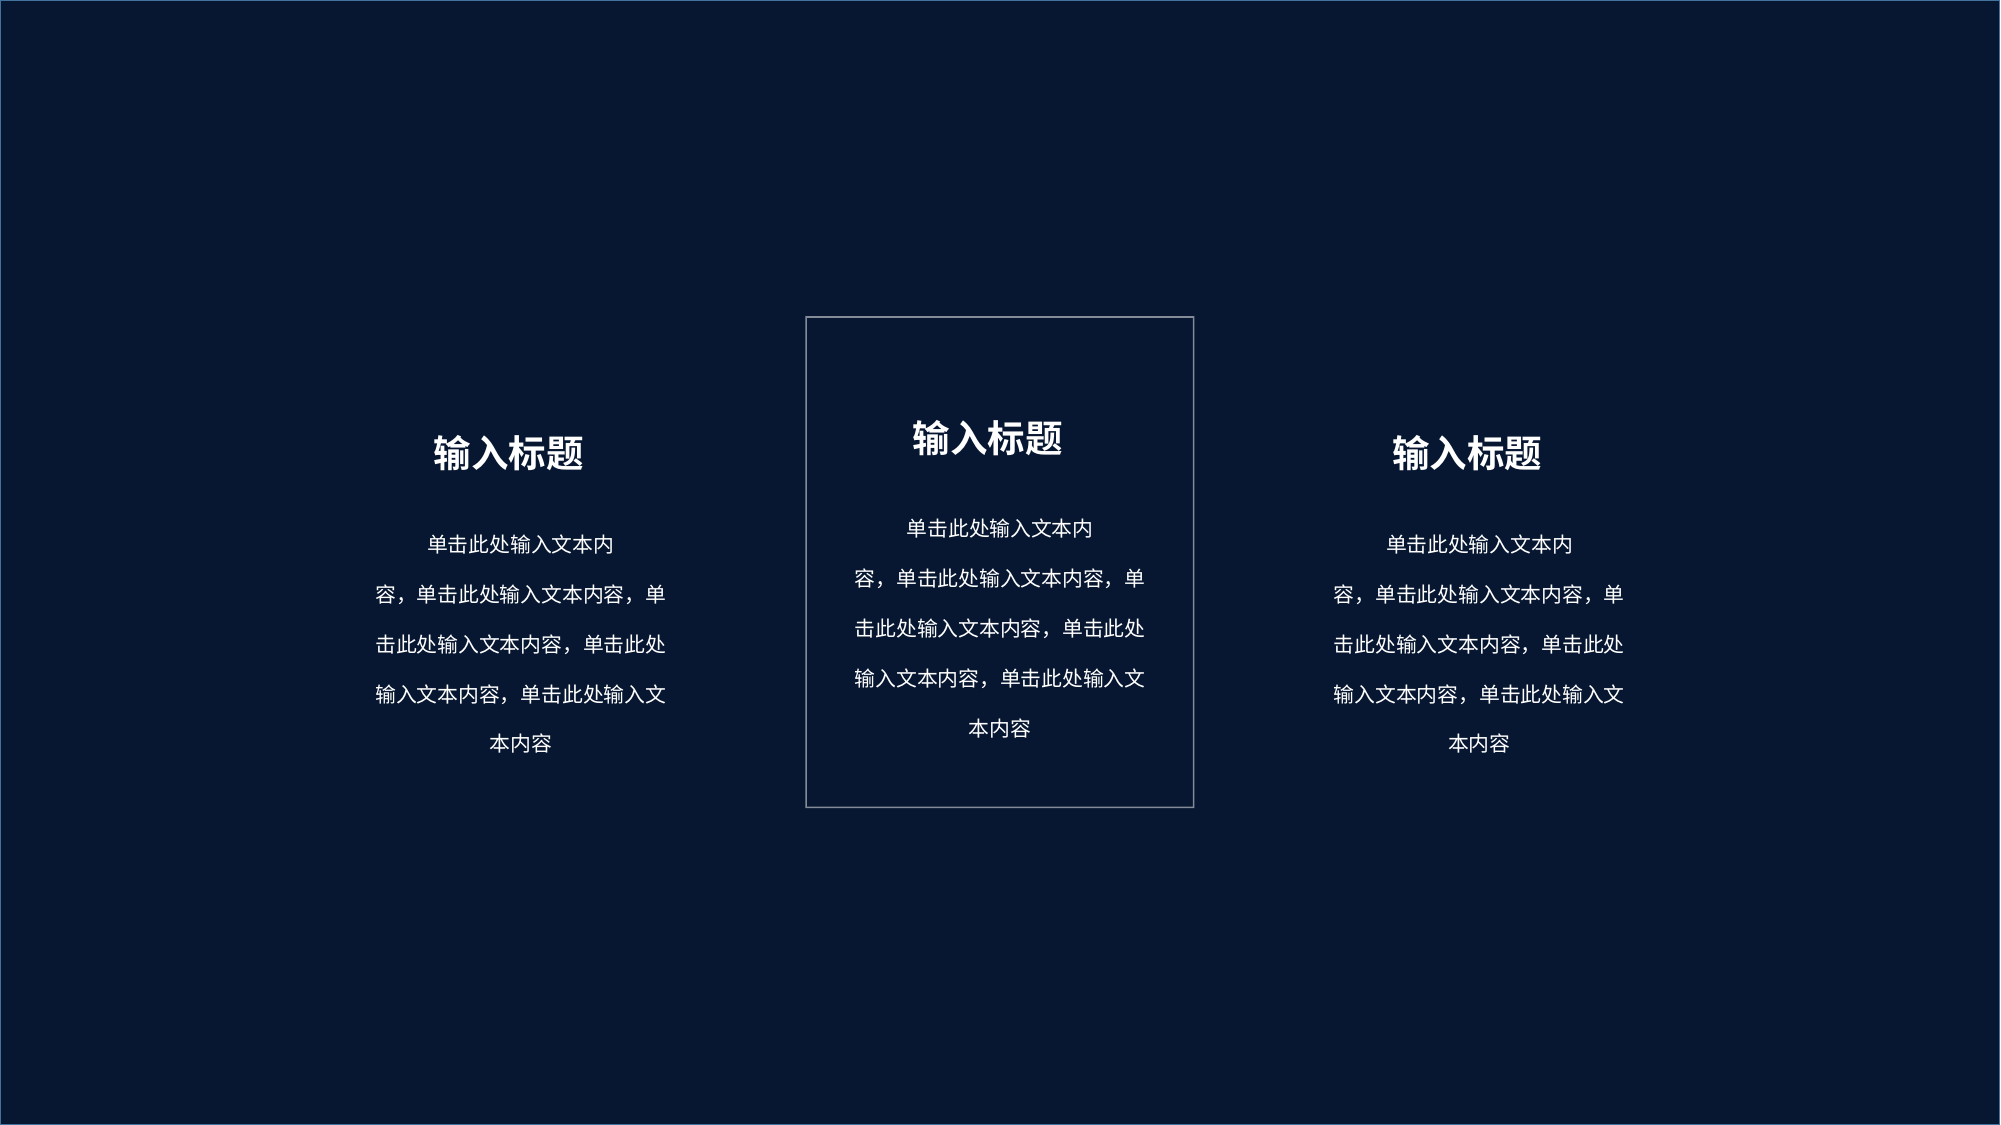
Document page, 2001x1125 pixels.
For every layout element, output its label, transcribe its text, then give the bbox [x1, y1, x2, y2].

text_box 输入标题 [898, 407, 1102, 468]
text_box 单击此处输入文本内 容，单击此处输入文本内容，单击此处输入文本内容，单击此处输入文本内容，单击此处输入文本内容 [353, 498, 688, 814]
text_box 输入标题 [1377, 423, 1582, 483]
text_box [805, 316, 1195, 808]
text_box [0, 0, 2000, 1125]
text_box 输入标题 [418, 423, 623, 483]
text_box 单击此处输入文本内 容，单击此处输入文本内容，单击此处输入文本内容，单击此处输入文本内容，单击此处输入文本内容 [1311, 498, 1647, 814]
text_box 单击此处输入文本内 容，单击此处输入文本内容，单击此处输入文本内容，单击此处输入文本内容，单击此处输入文本内容 [832, 483, 1168, 799]
